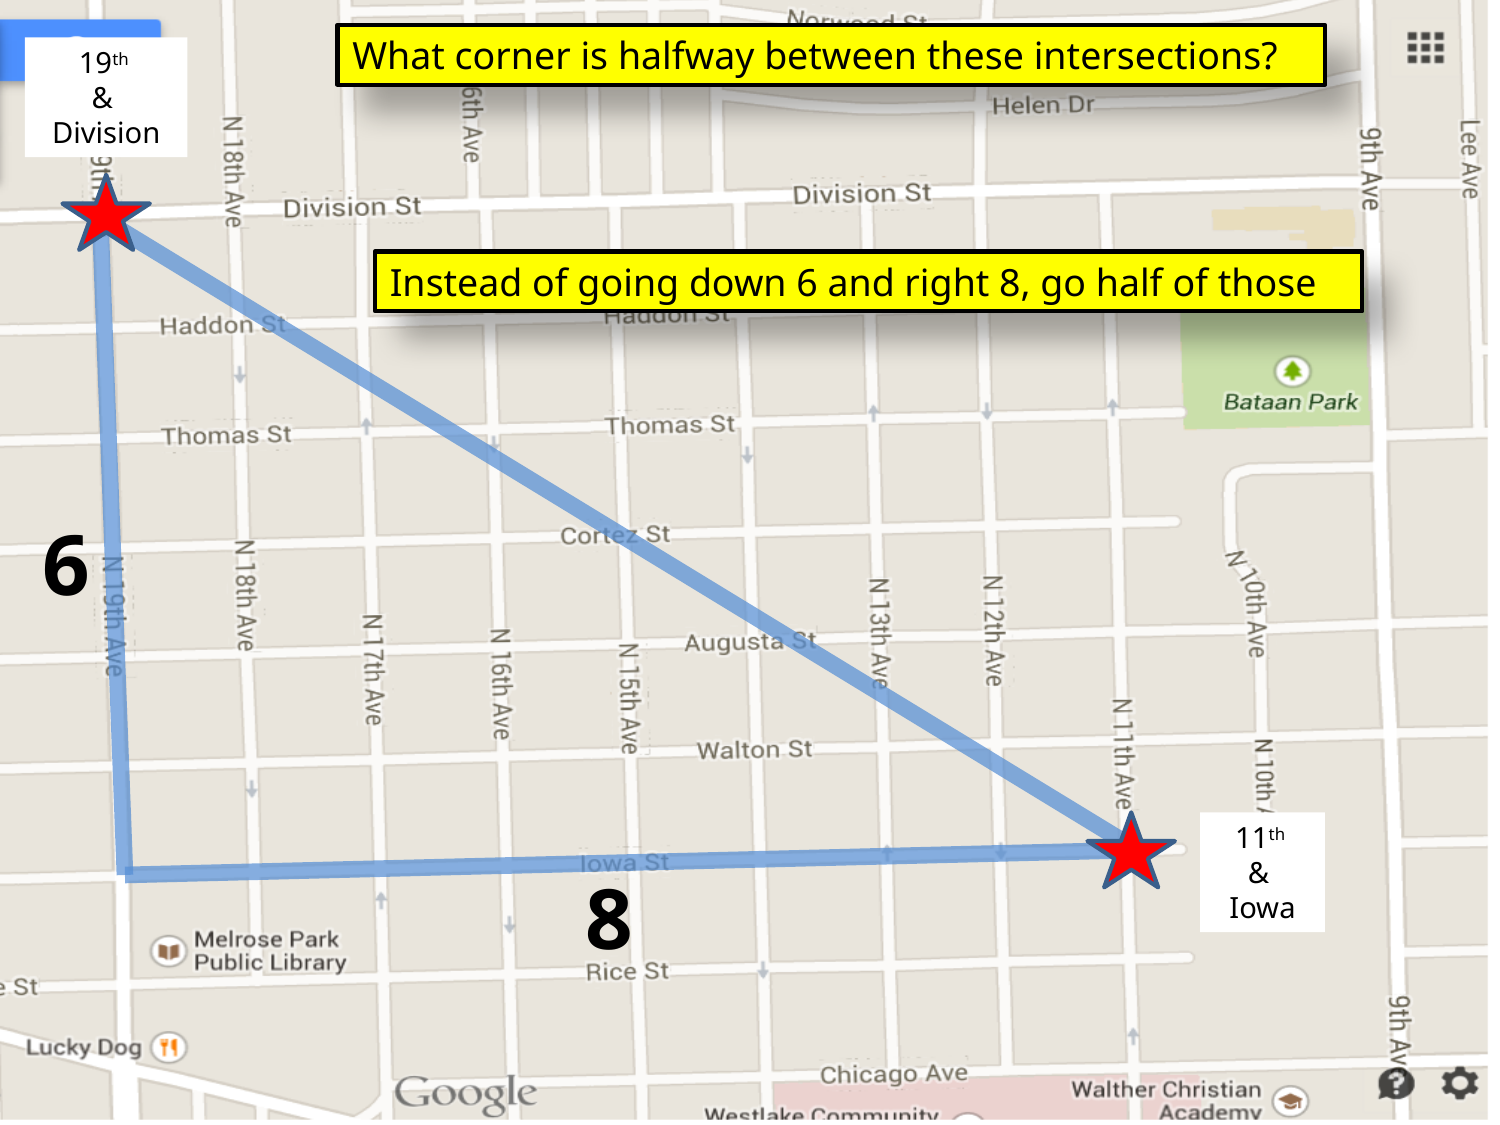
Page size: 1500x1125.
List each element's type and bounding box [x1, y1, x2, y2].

text_box [112, 224, 1138, 851]
text_box [124, 857, 1138, 876]
text_box [99, 212, 126, 876]
picture [0, 0, 1500, 1125]
